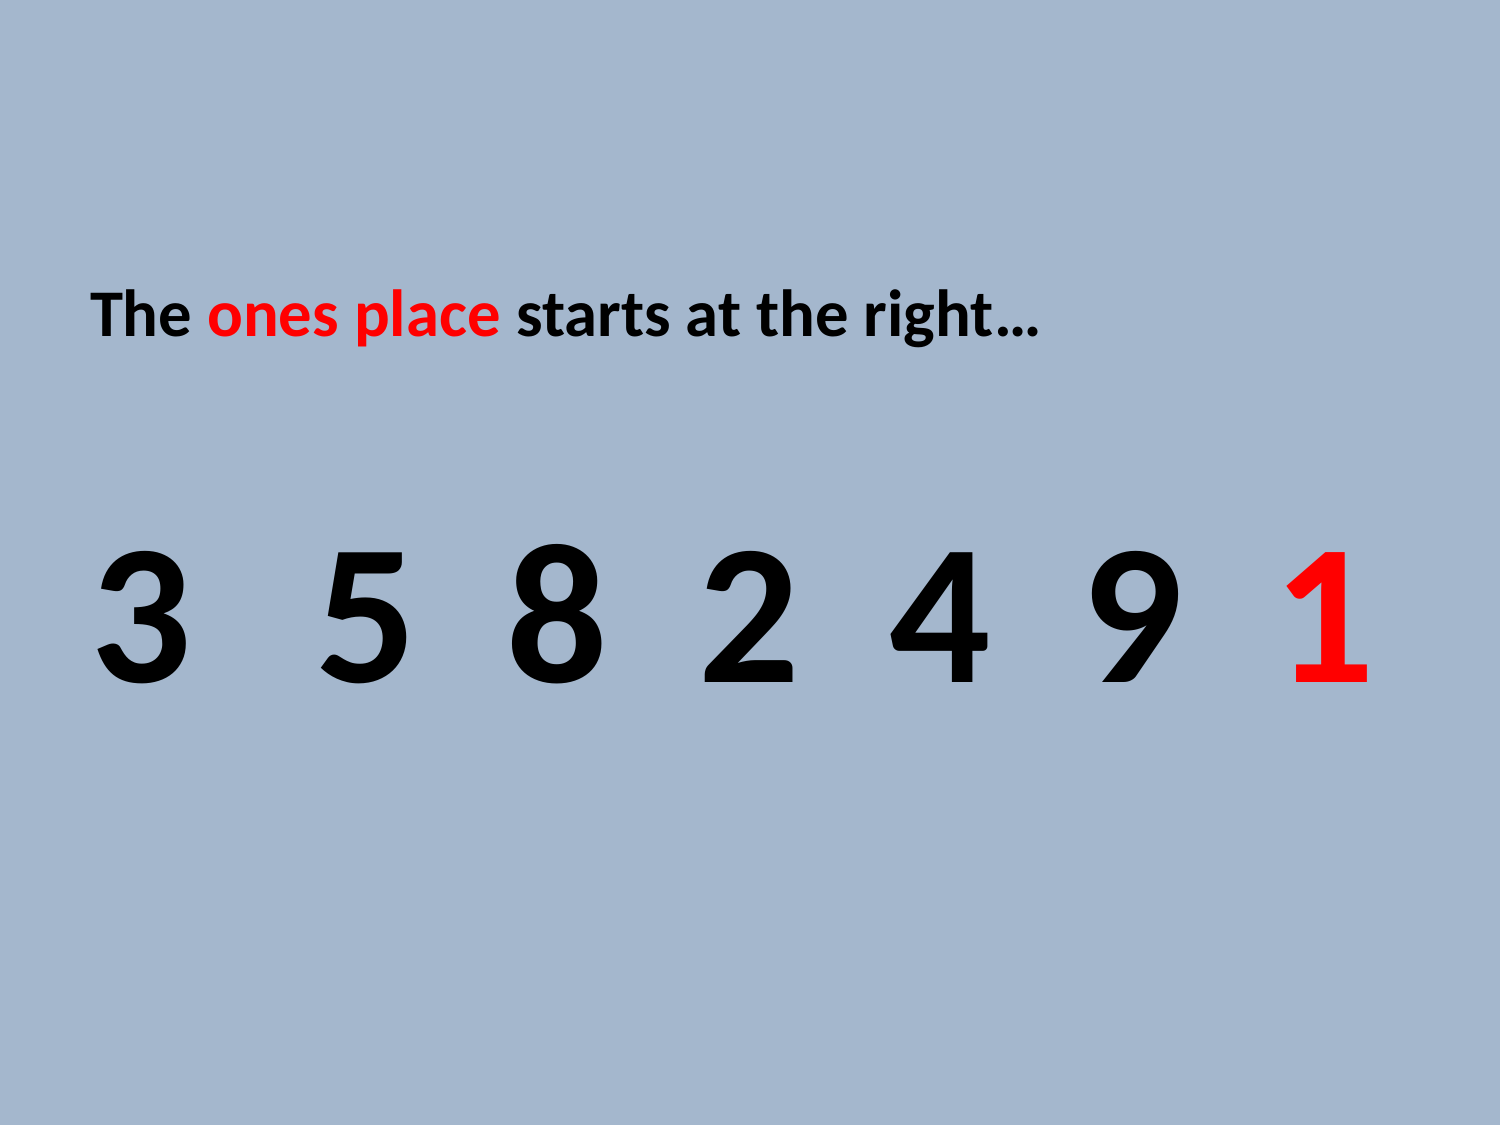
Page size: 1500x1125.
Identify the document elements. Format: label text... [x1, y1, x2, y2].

list The ones place starts at the right… 5 8 2 4 9 1 [75, 75, 1425, 1050]
